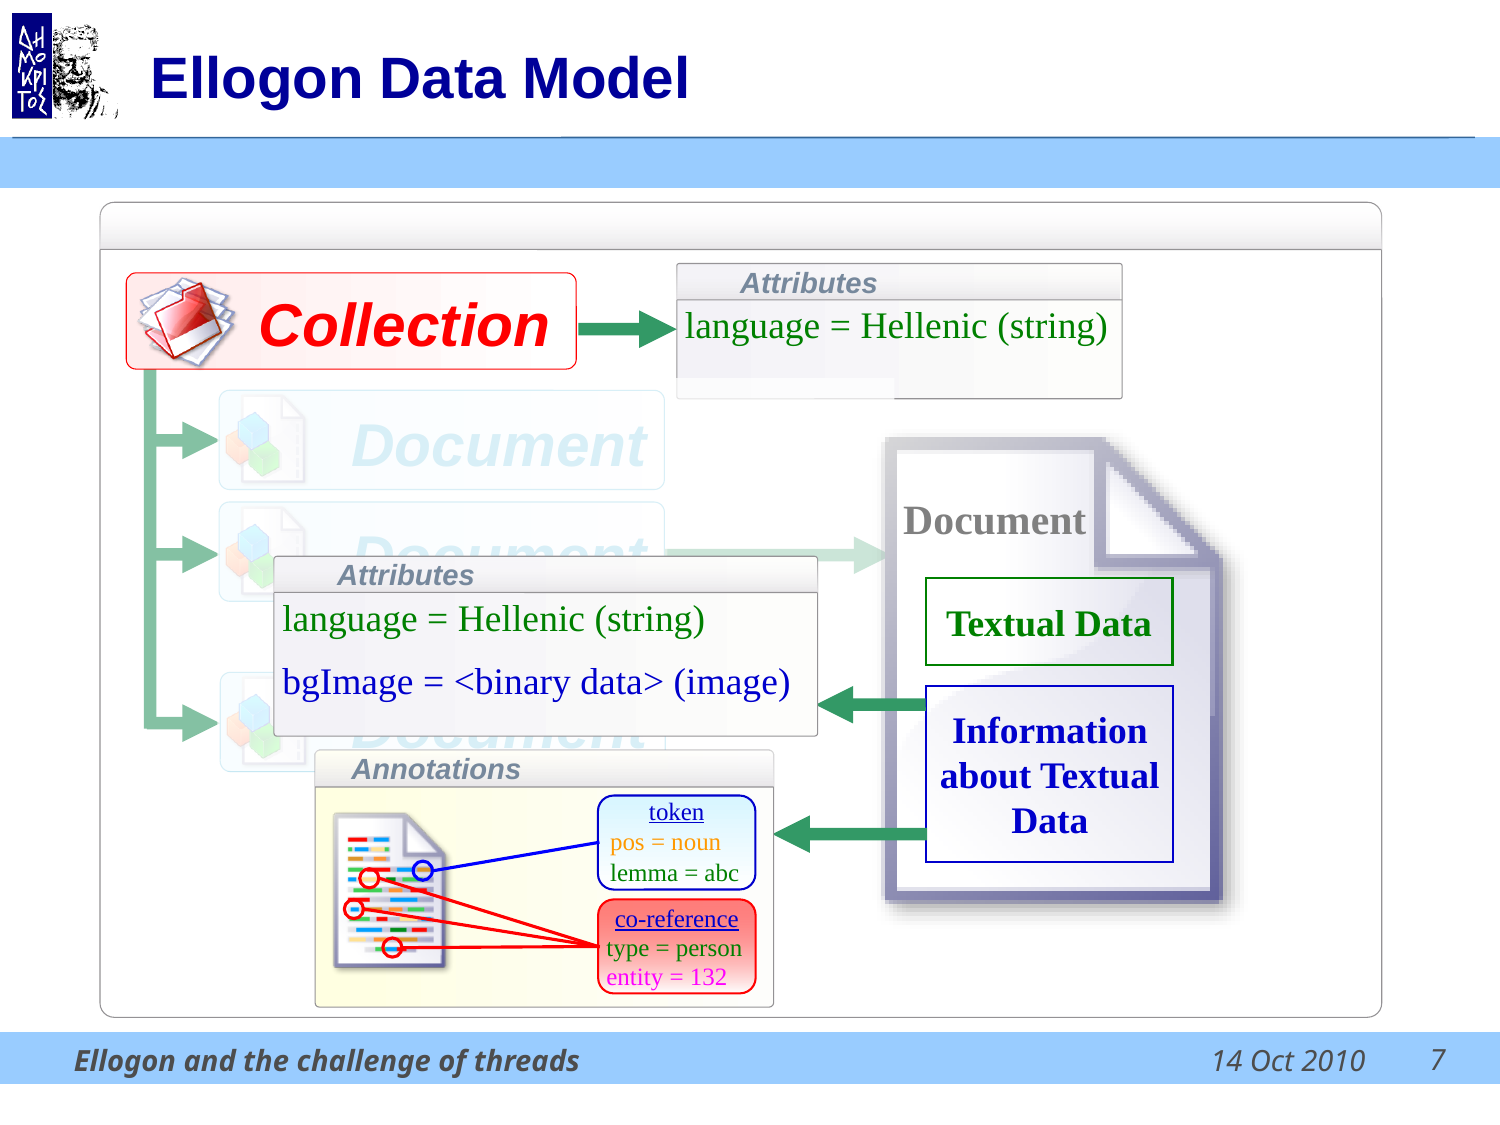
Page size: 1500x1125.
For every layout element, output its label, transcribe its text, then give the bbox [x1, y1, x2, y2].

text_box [273, 550, 818, 737]
slide_number 7 [1399, 1033, 1476, 1084]
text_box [125, 262, 577, 381]
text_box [213, 501, 667, 602]
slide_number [1190, 1034, 1381, 1086]
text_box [99, 201, 1382, 1018]
title Ellogon Data Model [135, 12, 1476, 138]
footer Ellogon and the challenge of threads [58, 1034, 1190, 1086]
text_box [777, 413, 1311, 947]
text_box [213, 390, 667, 490]
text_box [301, 745, 774, 1008]
picture [11, 13, 118, 120]
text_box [676, 257, 1123, 402]
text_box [215, 672, 297, 772]
